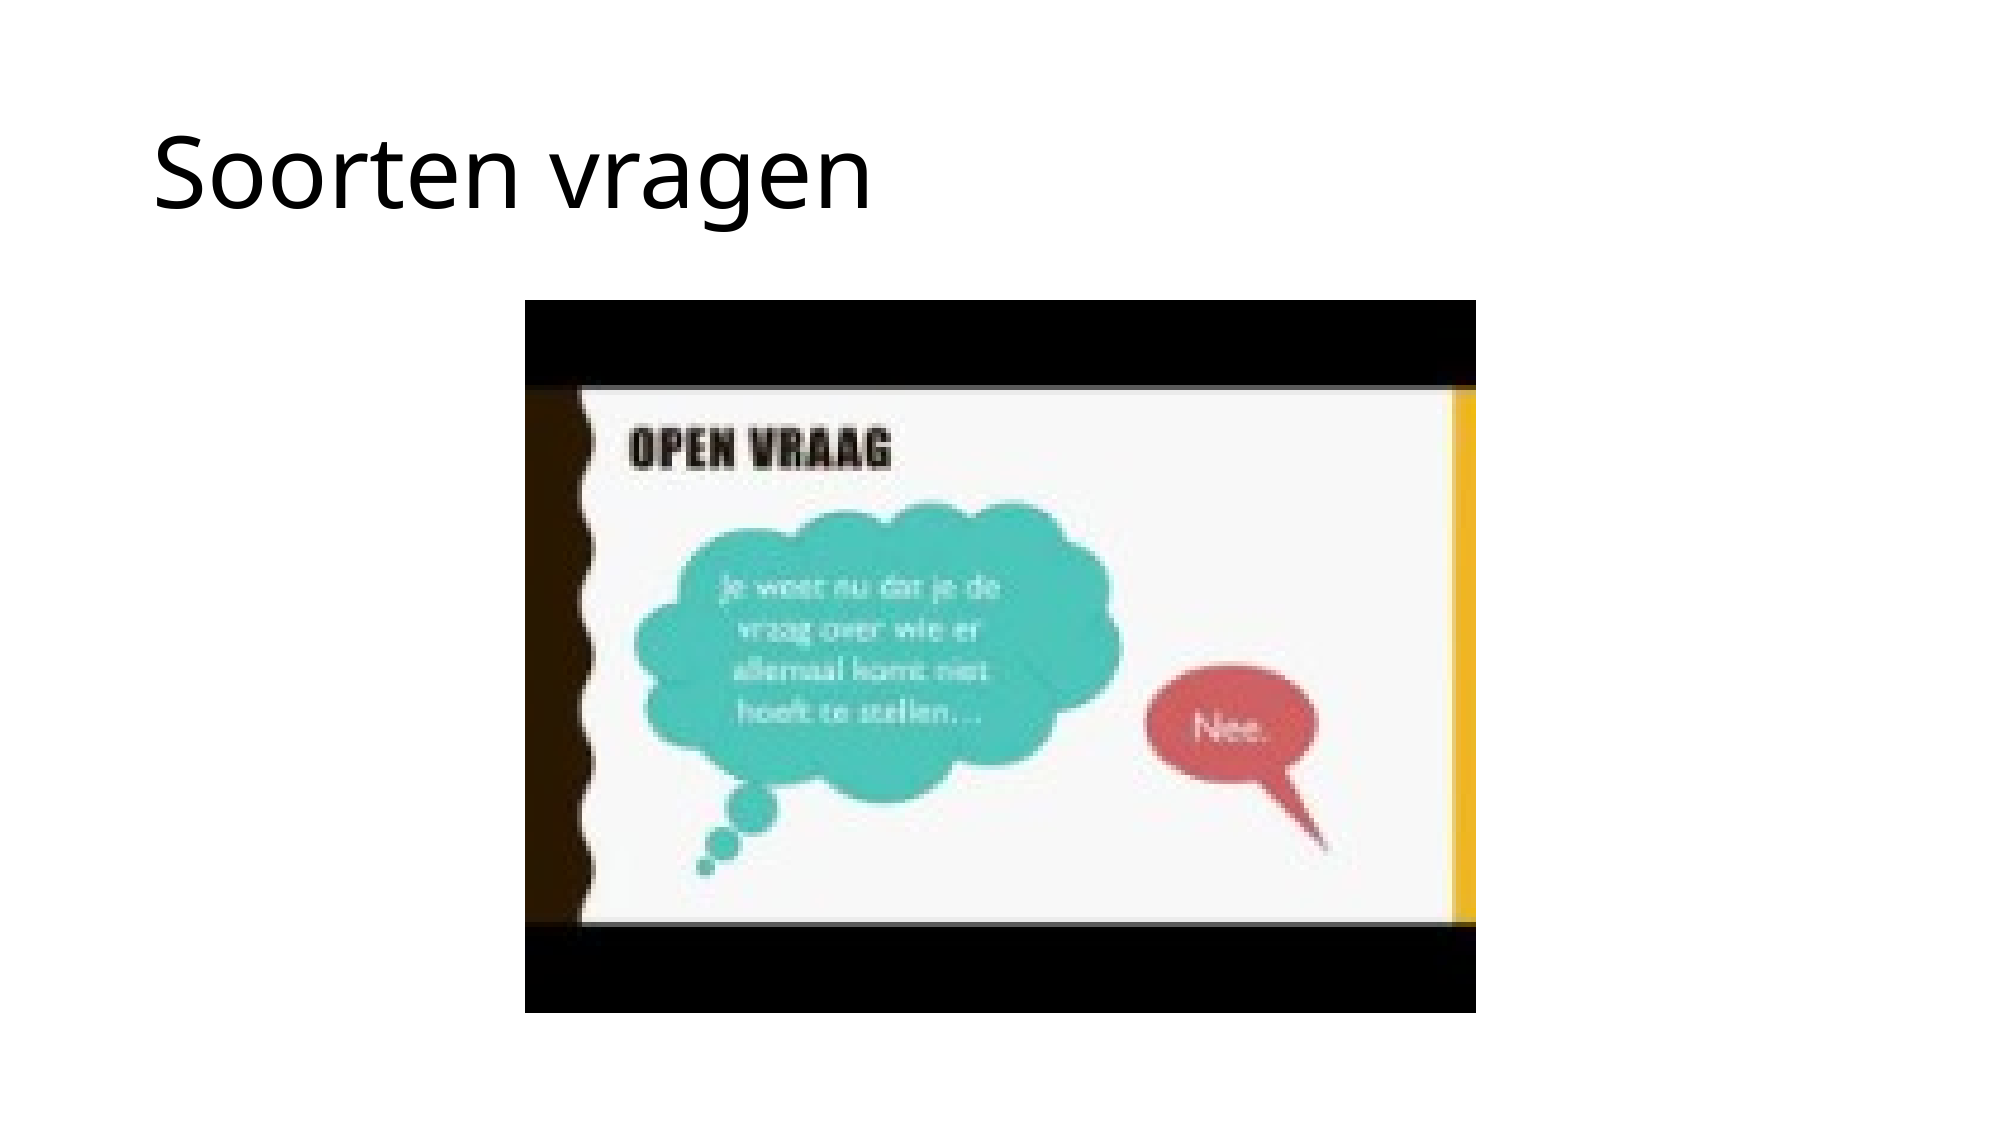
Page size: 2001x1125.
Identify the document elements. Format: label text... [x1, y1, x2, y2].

title Soorten vragen [137, 59, 1863, 278]
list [524, 299, 1476, 1014]
